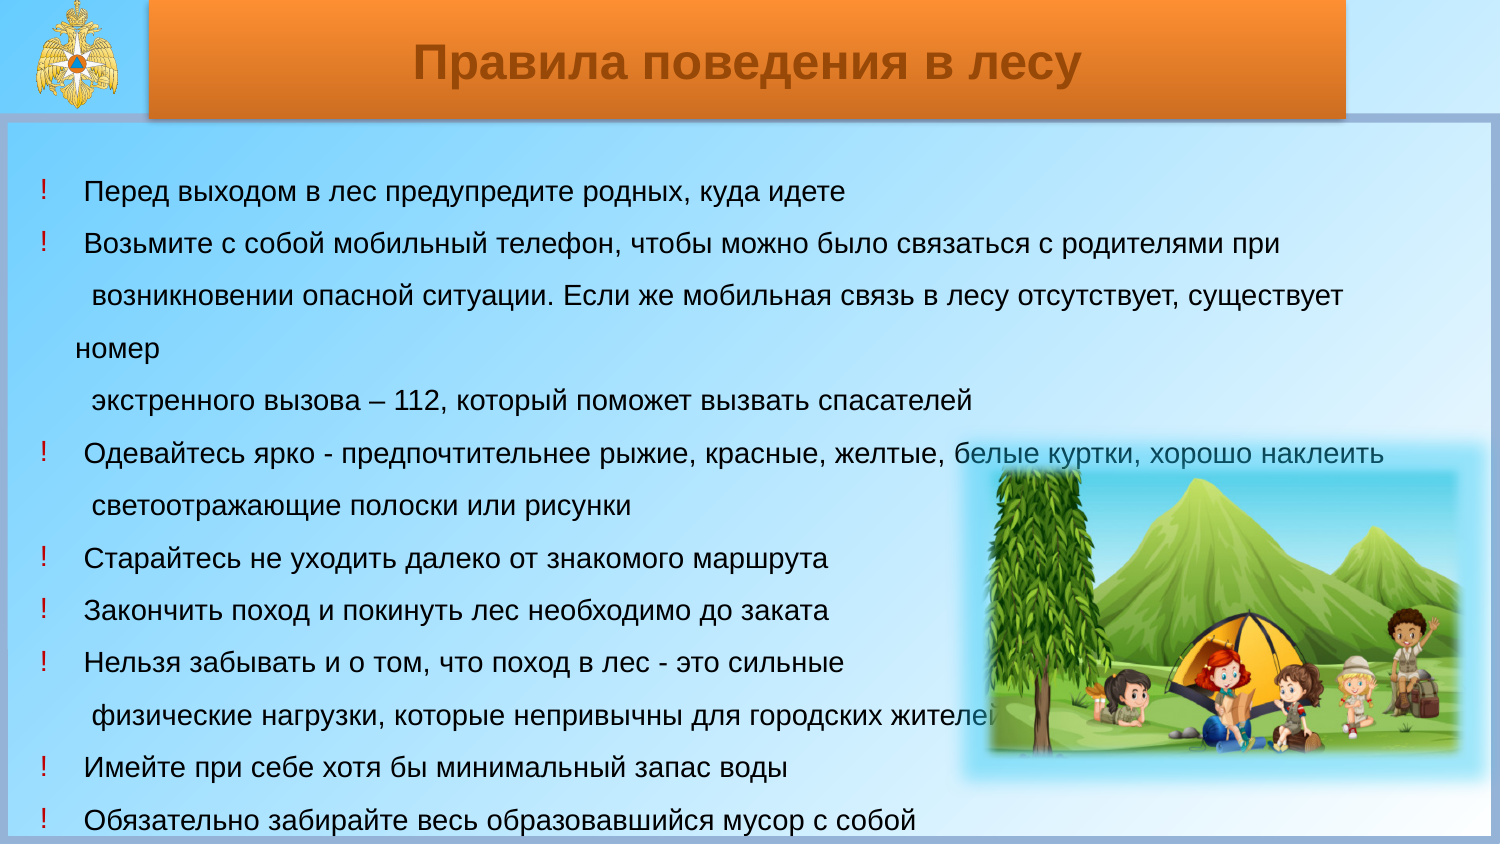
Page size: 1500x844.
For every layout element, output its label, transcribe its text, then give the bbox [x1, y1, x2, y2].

picture [980, 460, 1468, 763]
text_box Перед выходом в лес предупредите родных, куда идете Возьмите с собой мобильный телефон, чтобы можно было связаться с родителями при возникновении опасной ситуации. Если же мобильная связь в лесу отсутствует, существует номер экстренного вызова – 112, который поможет вызвать спасателей Одевайтесь ярко - предпочтительнее рыжие, красные, желтые, белые куртки, хорошо наклеить светоотражающие полоски или рисунки Старайтесь не уходить далеко от знакомого маршрута Закончить поход и покинуть лес необходимо до заката Нельзя забывать и о том, что поход в лес - это сильные физические нагрузки, которые непривычны для городских жителей Имейте при себе хотя бы минимальный запас воды Обязательно забирайте весь образовавшийся мусор с собой [25, 146, 1429, 844]
picture [36, 0, 118, 109]
text_box Правила поведения в лесу [148, 0, 1346, 119]
